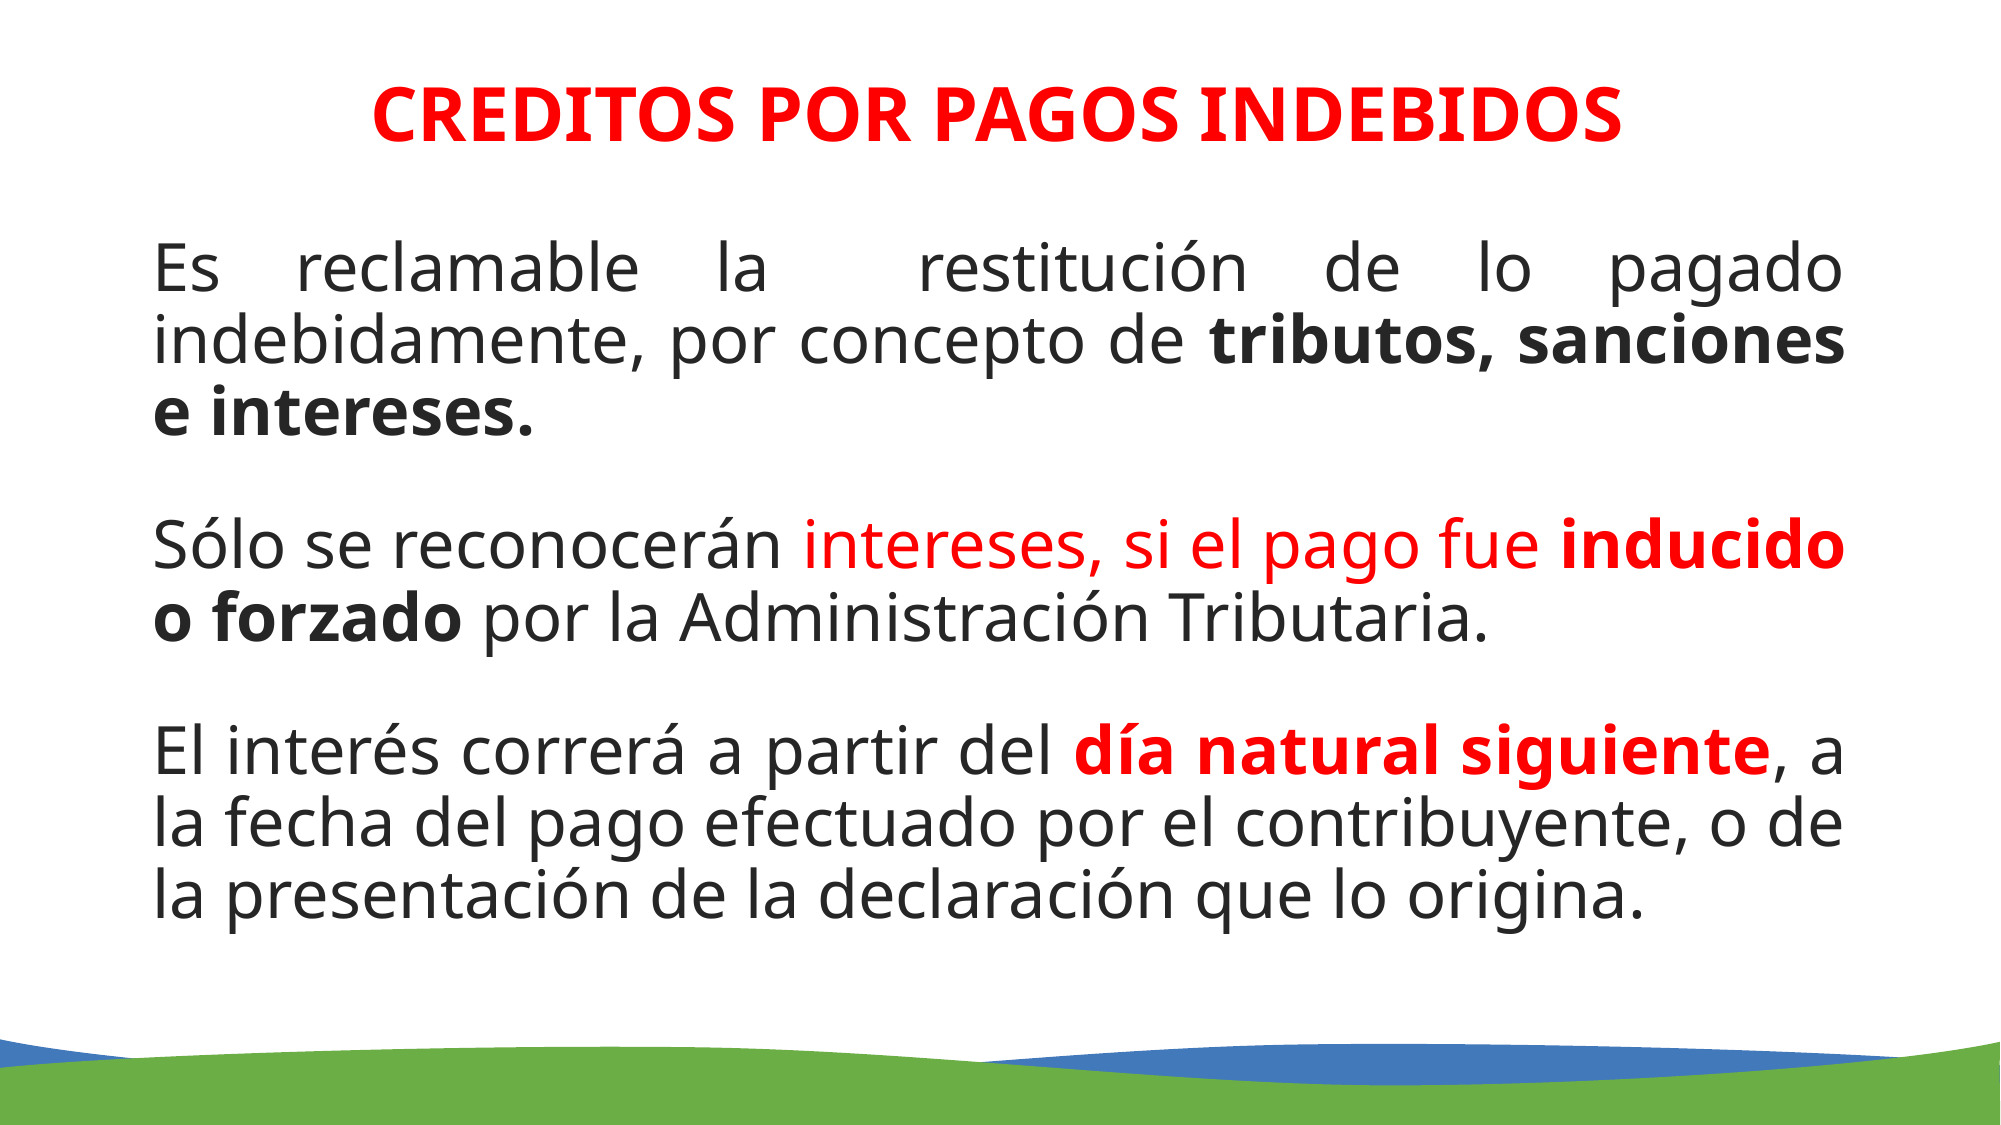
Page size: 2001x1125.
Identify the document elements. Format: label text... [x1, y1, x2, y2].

title CREDITOS POR PAGOS INDEBIDOS [355, 59, 1863, 174]
list Es reclamable la restitución de lo pagado indebidamente, por concepto de tributos, sanciones e intereses. Sólo se reconocerán intereses, si el pago fue inducido o forzado por la Administración Tributaria. El interés correrá a partir del día natural siguiente, a la fecha del pago efectuado por el contribuyente, o de la presentación de la declaración que lo origina. [137, 183, 1863, 960]
